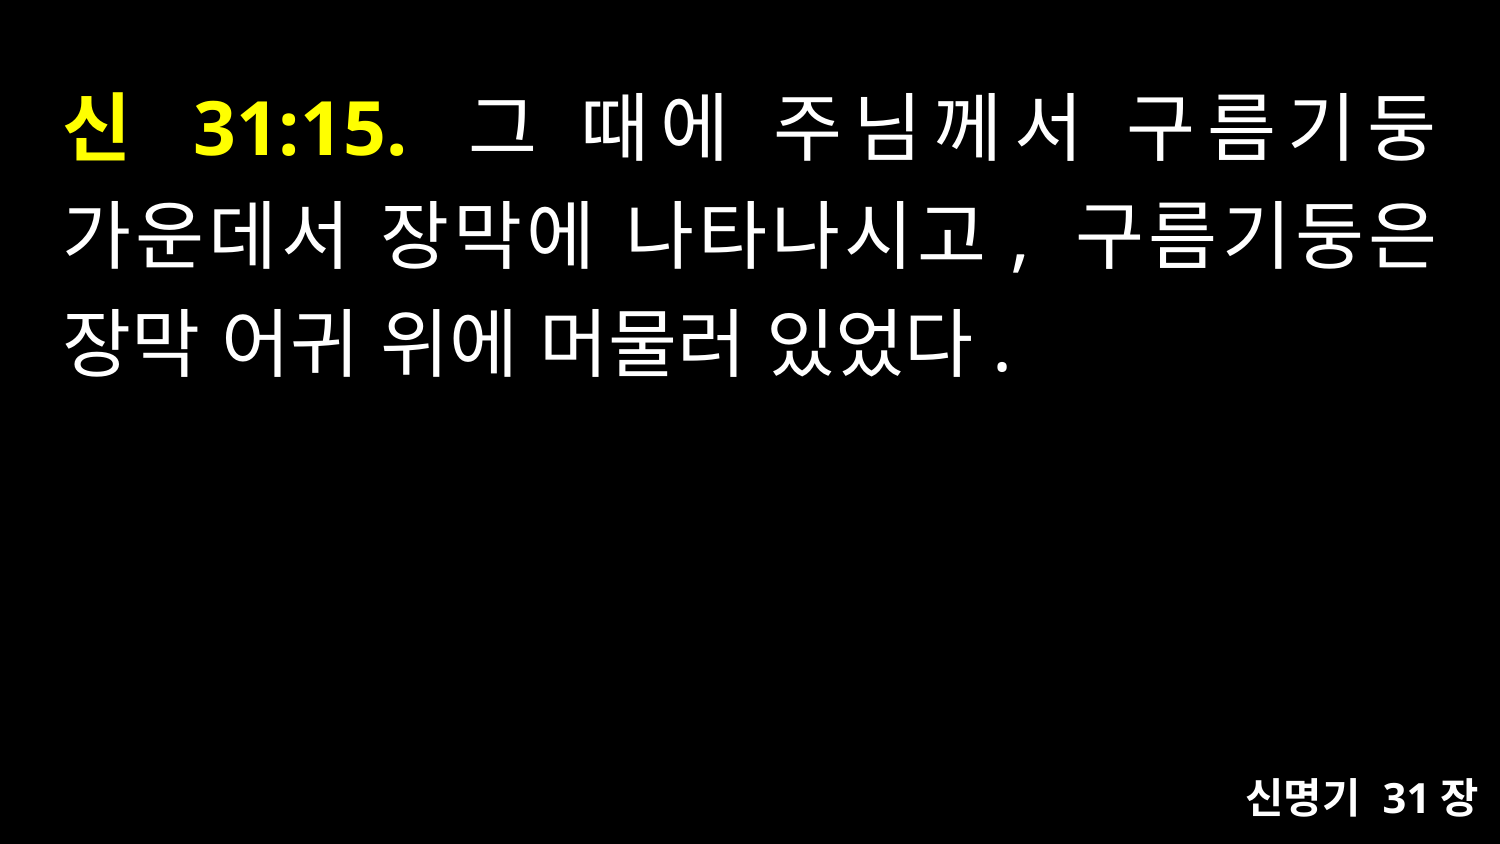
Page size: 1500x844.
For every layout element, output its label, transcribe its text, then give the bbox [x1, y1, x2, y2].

title 신 31:15. 그 때에 주님께서 구름기둥 가운데서 장막에 나타나시고, 구름기둥은 장막 어귀 위에 머물러 있었다. [0, 0, 1500, 844]
subtitle 신명기 31장 [916, 770, 1500, 844]
